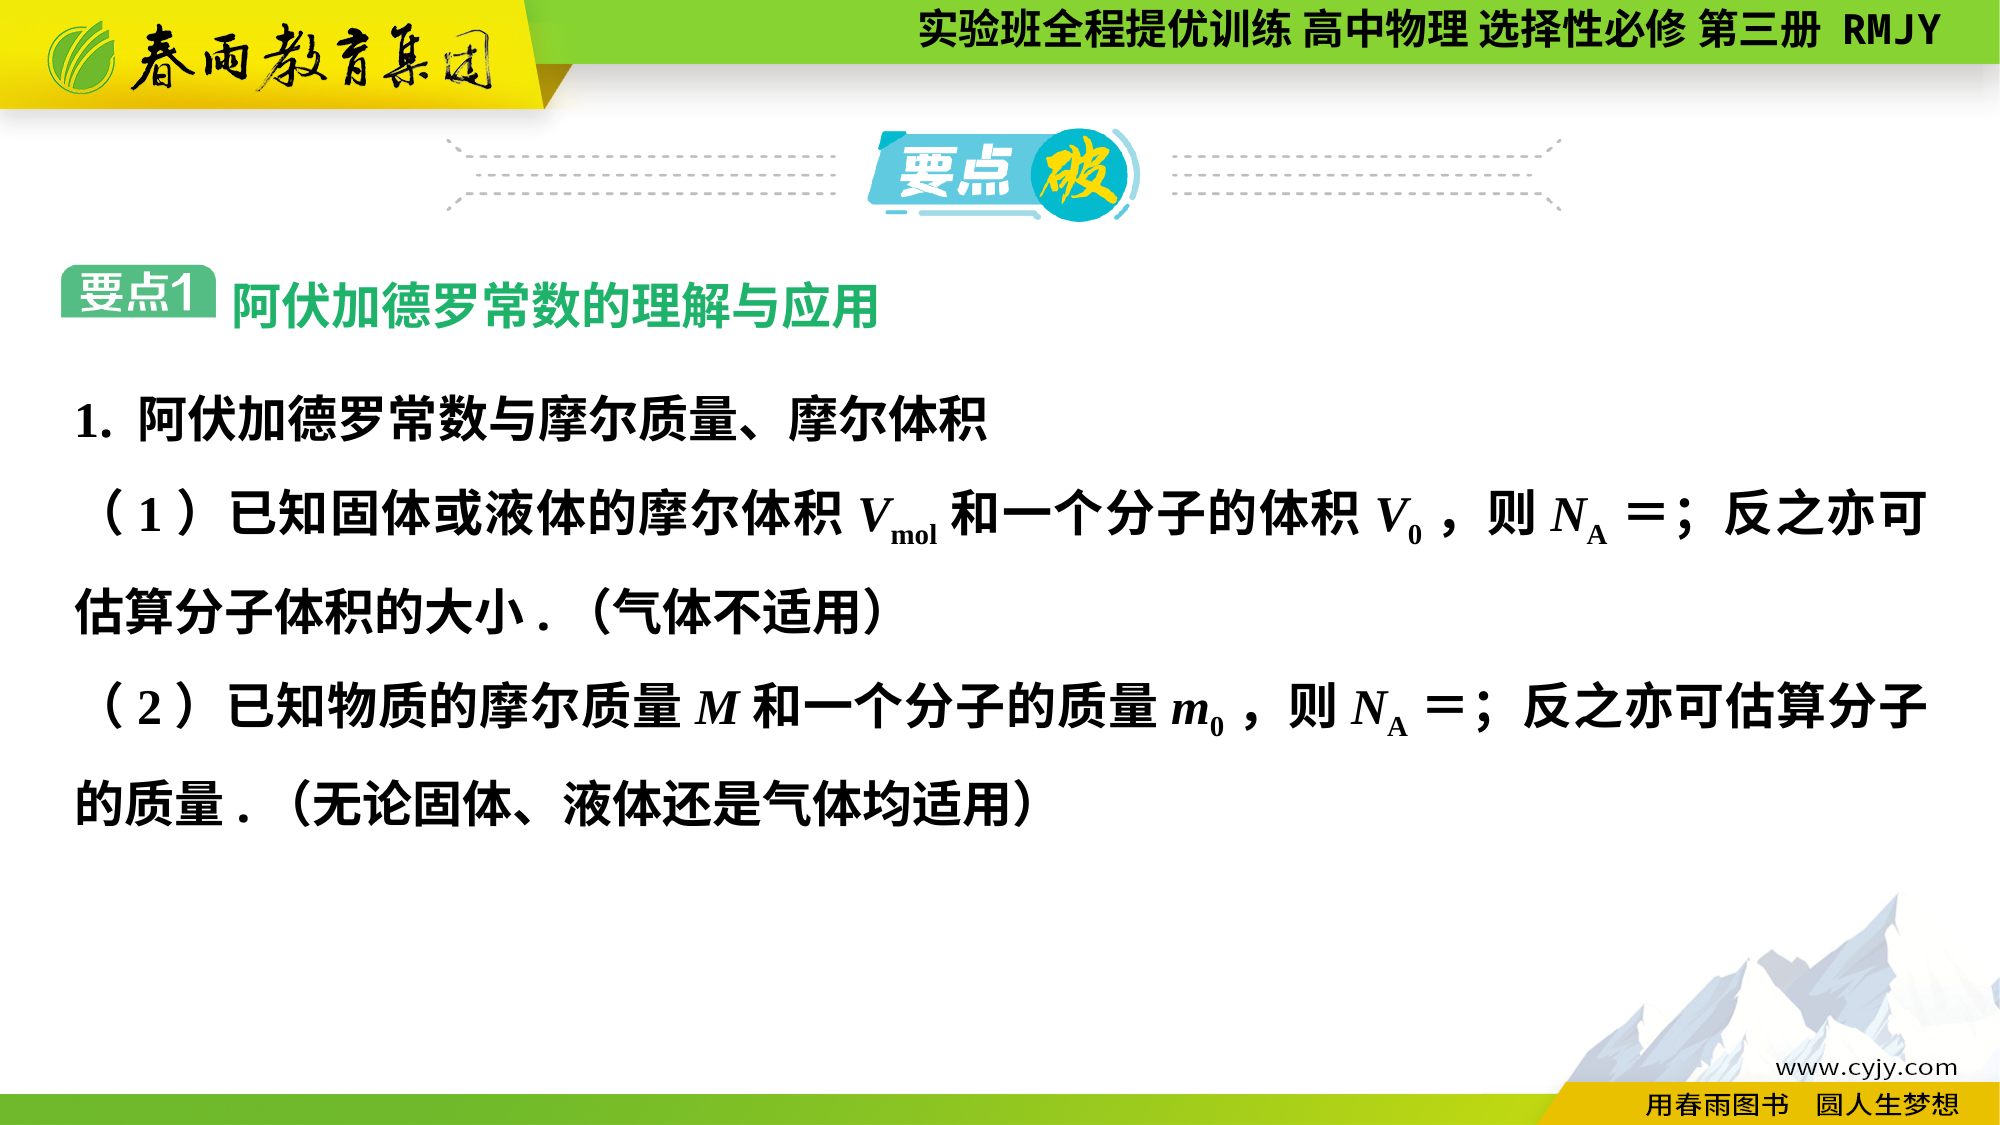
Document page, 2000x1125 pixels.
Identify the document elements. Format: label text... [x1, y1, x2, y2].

text_box 阿伏加德罗常数的理解与应用 [216, 237, 1944, 343]
picture [0, 0, 2000, 1125]
